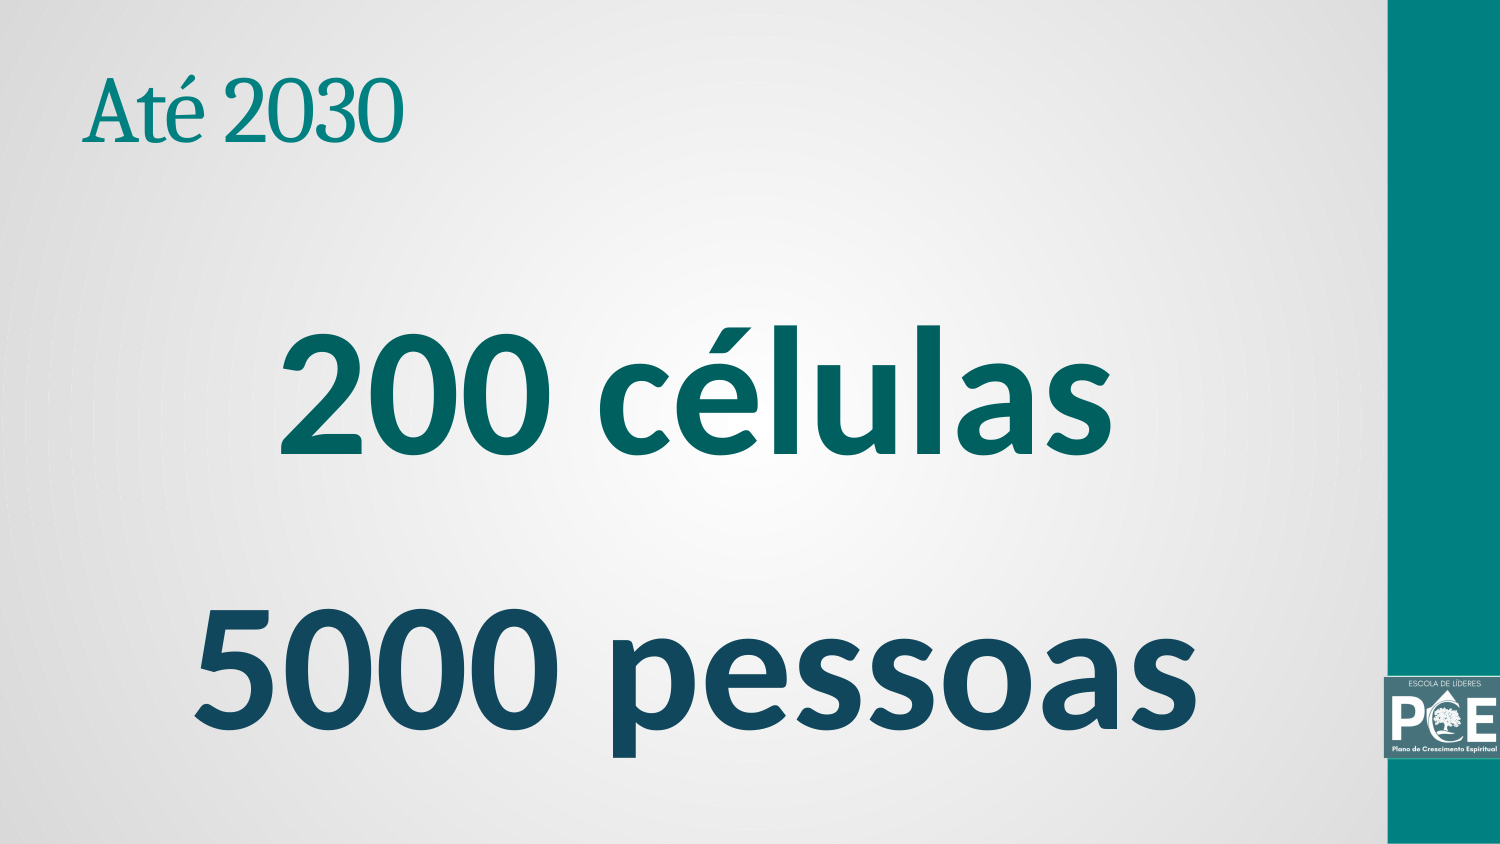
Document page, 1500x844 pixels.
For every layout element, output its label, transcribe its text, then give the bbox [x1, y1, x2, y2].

text_box 200 células [267, 263, 1124, 499]
title Até 2030 [74, 33, 1326, 175]
picture [1383, 676, 1500, 758]
text_box 5000 pessoas [182, 539, 1210, 774]
